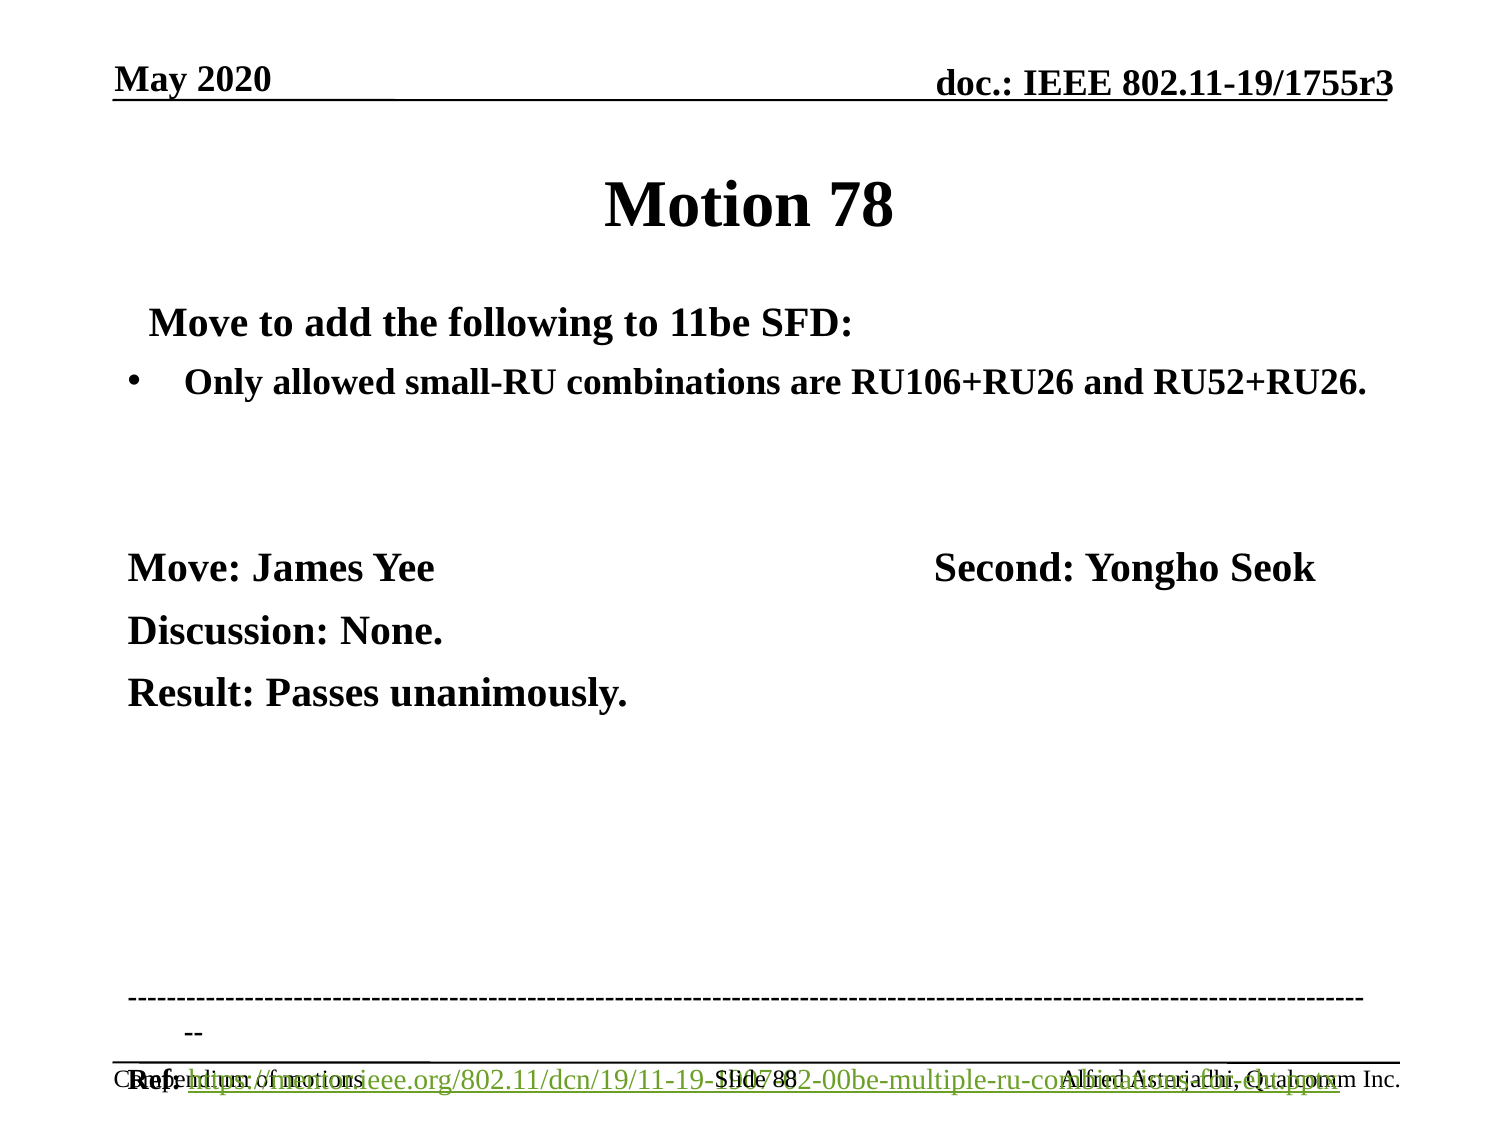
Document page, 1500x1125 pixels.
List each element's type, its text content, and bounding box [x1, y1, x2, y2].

title Motion 78 [112, 112, 1388, 286]
list Move to add the following to 11be SFD: Only allowed small-RU combinations are RU106+RU26 and RU52+RU26. Move: James Yee Second: Yongho Seok Discussion: None. Result: Passes unanimously. --------------------------------------------------------------------------------------------------------------------------------- Ref: https://mentor.ieee.org/802.11/dcn/19/11-19-1907-02-00be-multiple-ru-combinations-for-eht.pptx [112, 286, 1388, 1071]
slide_number Slide 88 [712, 1061, 800, 1123]
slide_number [114, 54, 423, 100]
footer Alfred Asterjadhi, Qualcomm Inc. [878, 1061, 1402, 1093]
